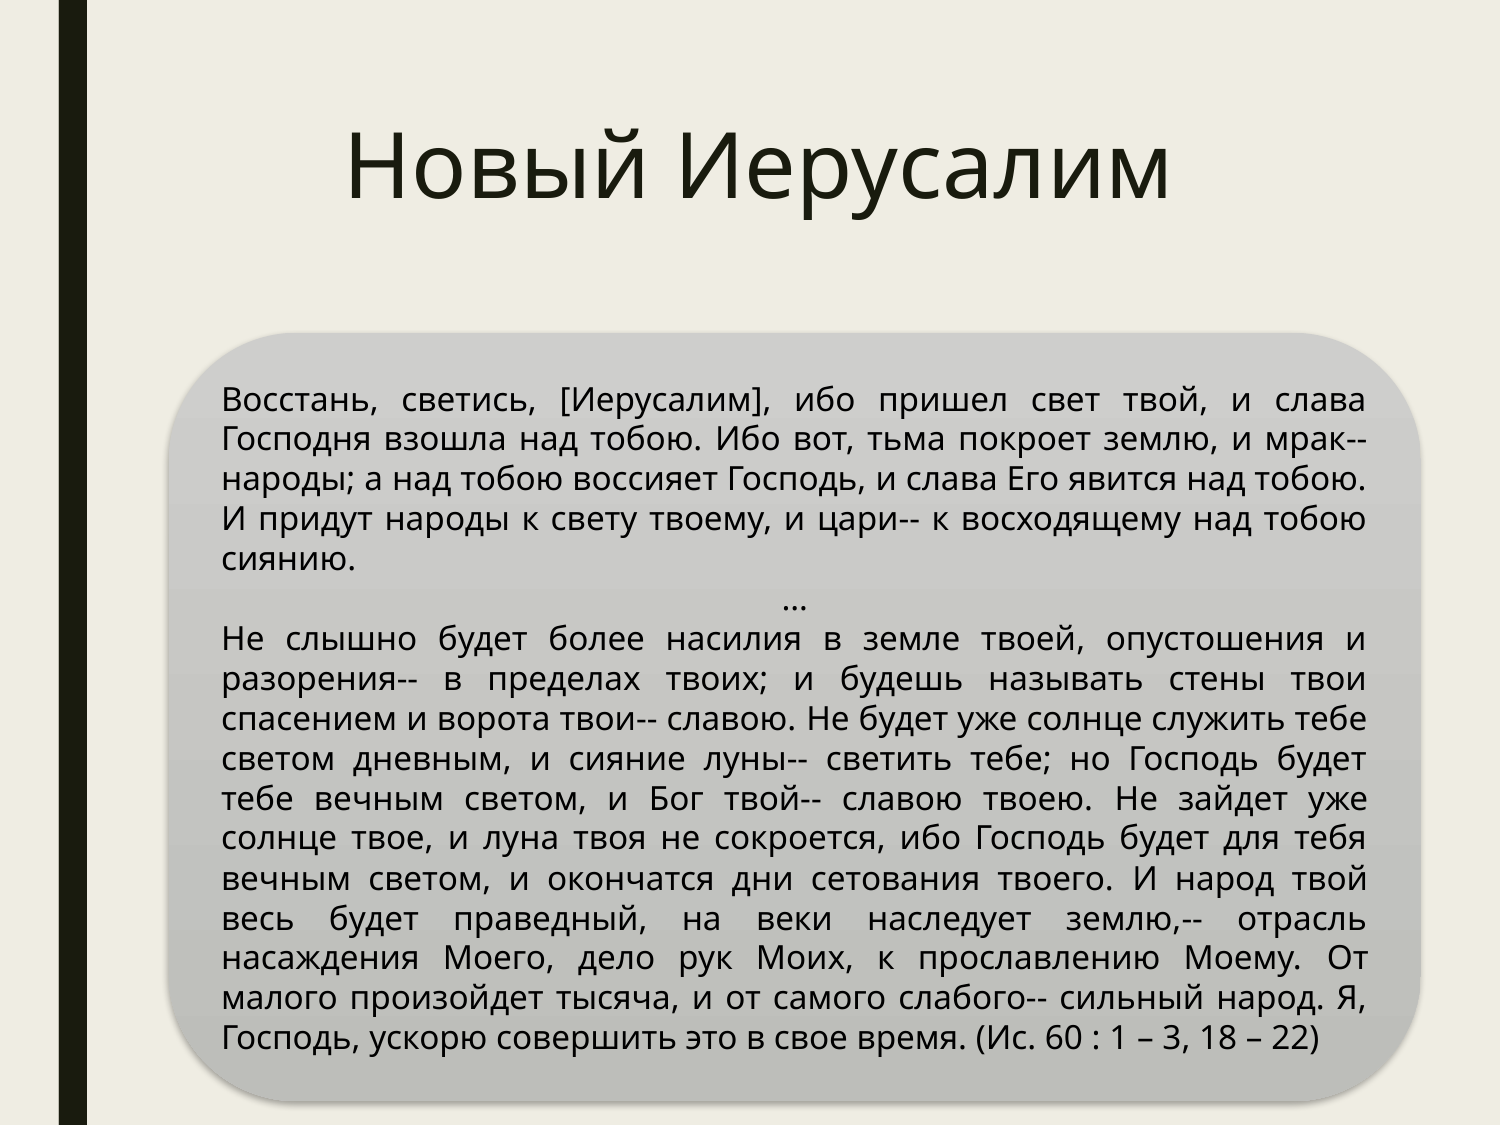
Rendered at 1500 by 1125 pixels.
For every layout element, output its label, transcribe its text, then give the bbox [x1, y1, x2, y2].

text_box Восстань, светись, [Иерусалим], ибо пришел свет твой, и слава Господня взошла над тобою. Ибо вот, тьма покроет землю, и мрак-- народы; а над тобою воссияет Господь, и слава Его явится над тобою. И придут народы к свету твоему, и цари-- к восходящему над тобою сиянию. … Не слышно будет более насилия в земле твоей, опустошения и разорения-- в пределах твоих; и будешь называть стены твои спасением и ворота твои-- славою. Не будет уже солнце служить тебе светом дневным, и сияние луны-- светить тебе; но Господь будет тебе вечным светом, и Бог твой-- славою твоею. Не зайдет уже солнце твое, и луна твоя не сокроется, ибо Господь будет для тебя вечным светом, и окончатся дни сетования твоего. И народ твой весь будет праведный, на веки наследует землю,-- отрасль насаждения Моего, дело рук Моих, к прославлению Моему. От малого произойдет тысяча, и от самого слабого-- сильный народ. Я, Господь, ускорю совершить это в свое время. (Ис. 60 : 1 – 3, 18 – 22) [168, 332, 1422, 1102]
title Новый Иерусалим [168, 112, 1351, 357]
